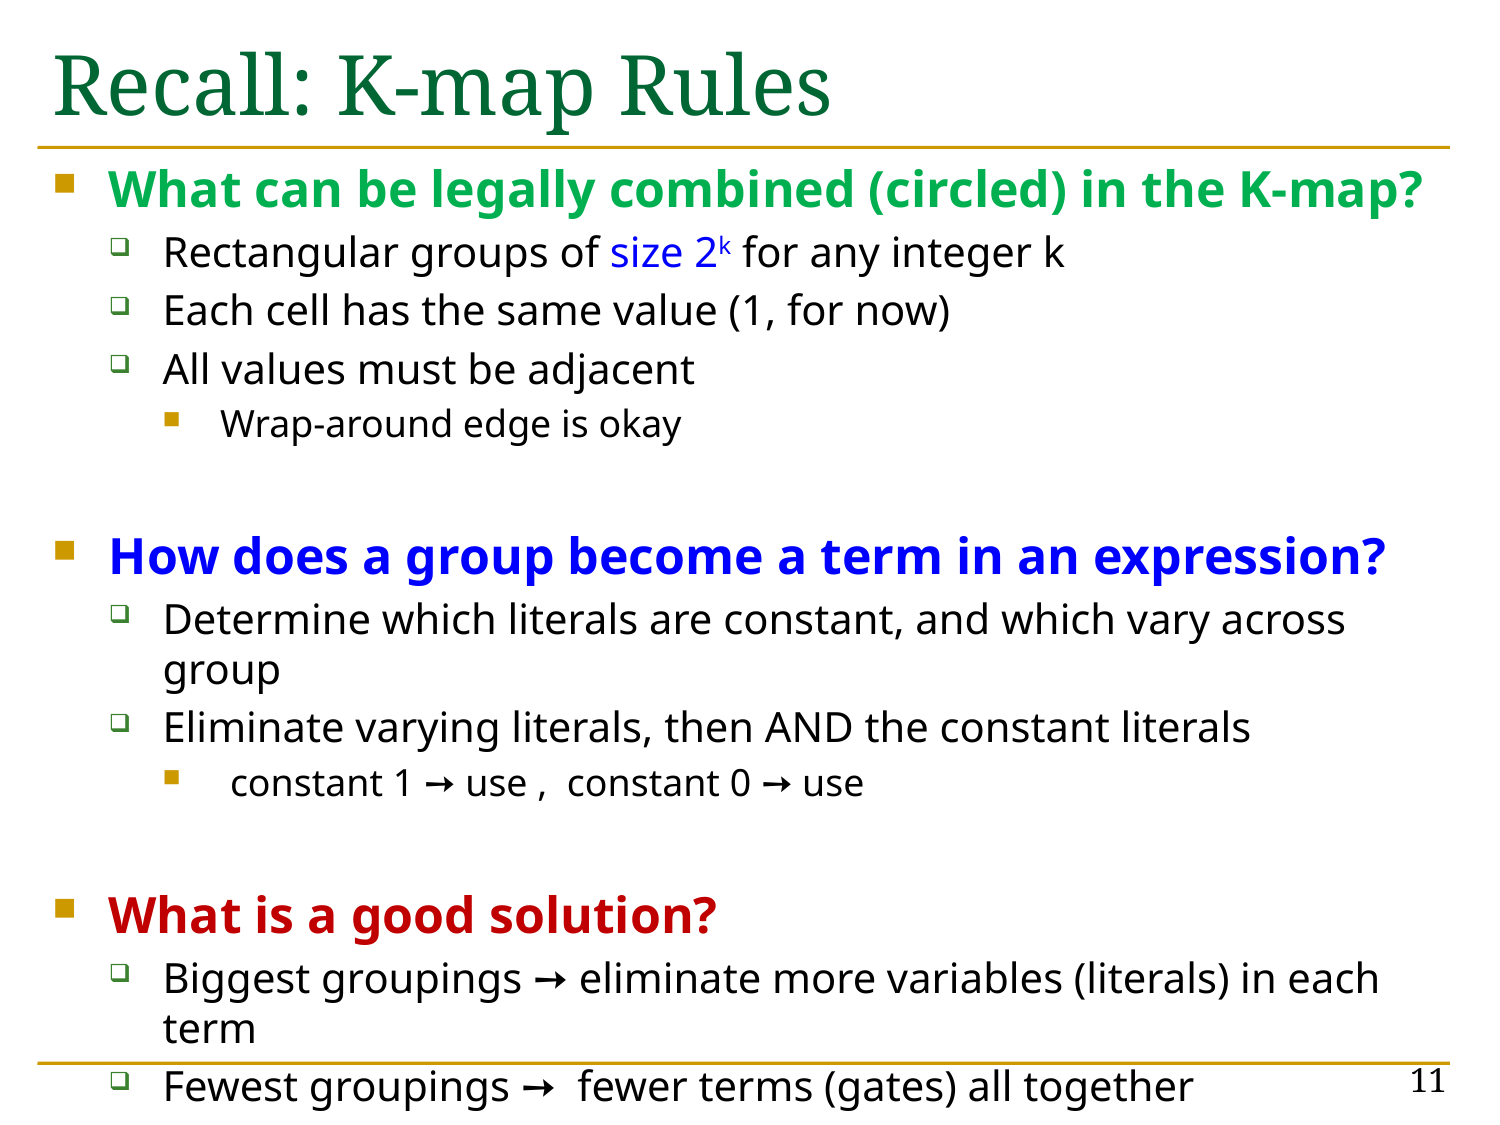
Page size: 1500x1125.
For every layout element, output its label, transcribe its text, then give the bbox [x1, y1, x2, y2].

title Recall: K-map Rules [37, 24, 1450, 200]
slide_number 11 [1111, 1036, 1462, 1112]
